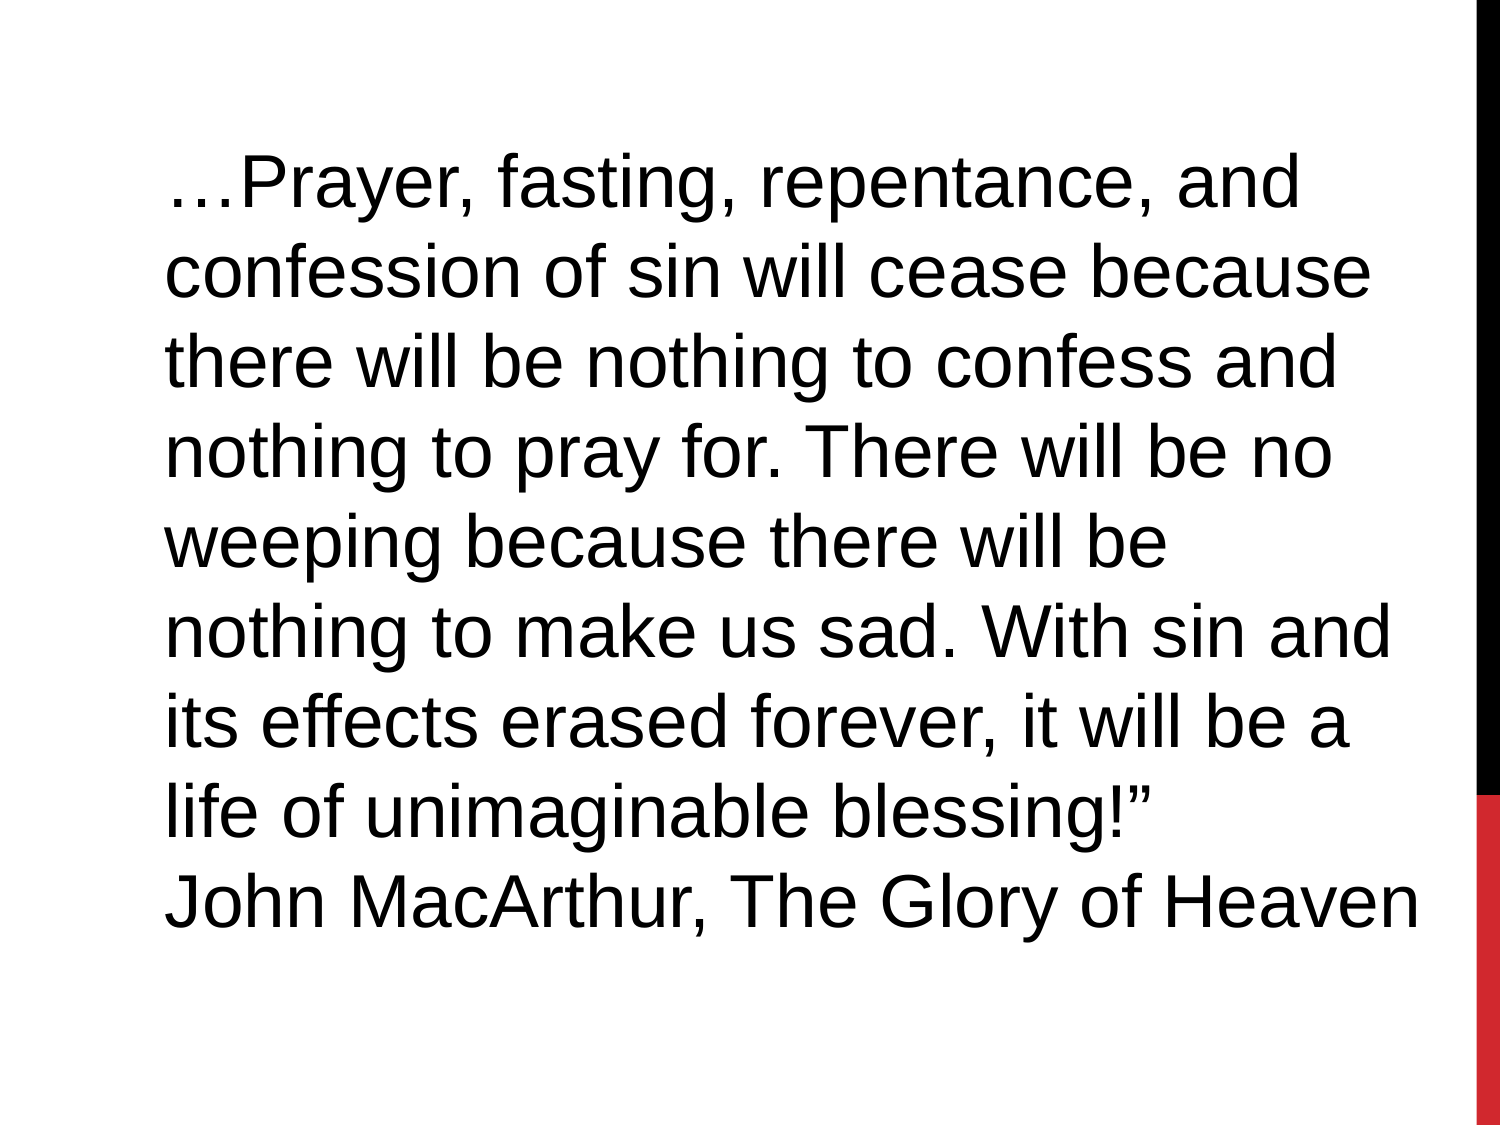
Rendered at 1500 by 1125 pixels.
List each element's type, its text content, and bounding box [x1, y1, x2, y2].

text_box …Prayer, fasting, repentance, and confession of sin will cease because there will be nothing to confess and nothing to pray for. There will be no weeping because there will be nothing to make us sad. With sin and its effects erased forever, it will be a life of unimaginable blessing!” John MacArthur, The Glory of Heaven [149, 124, 1438, 950]
